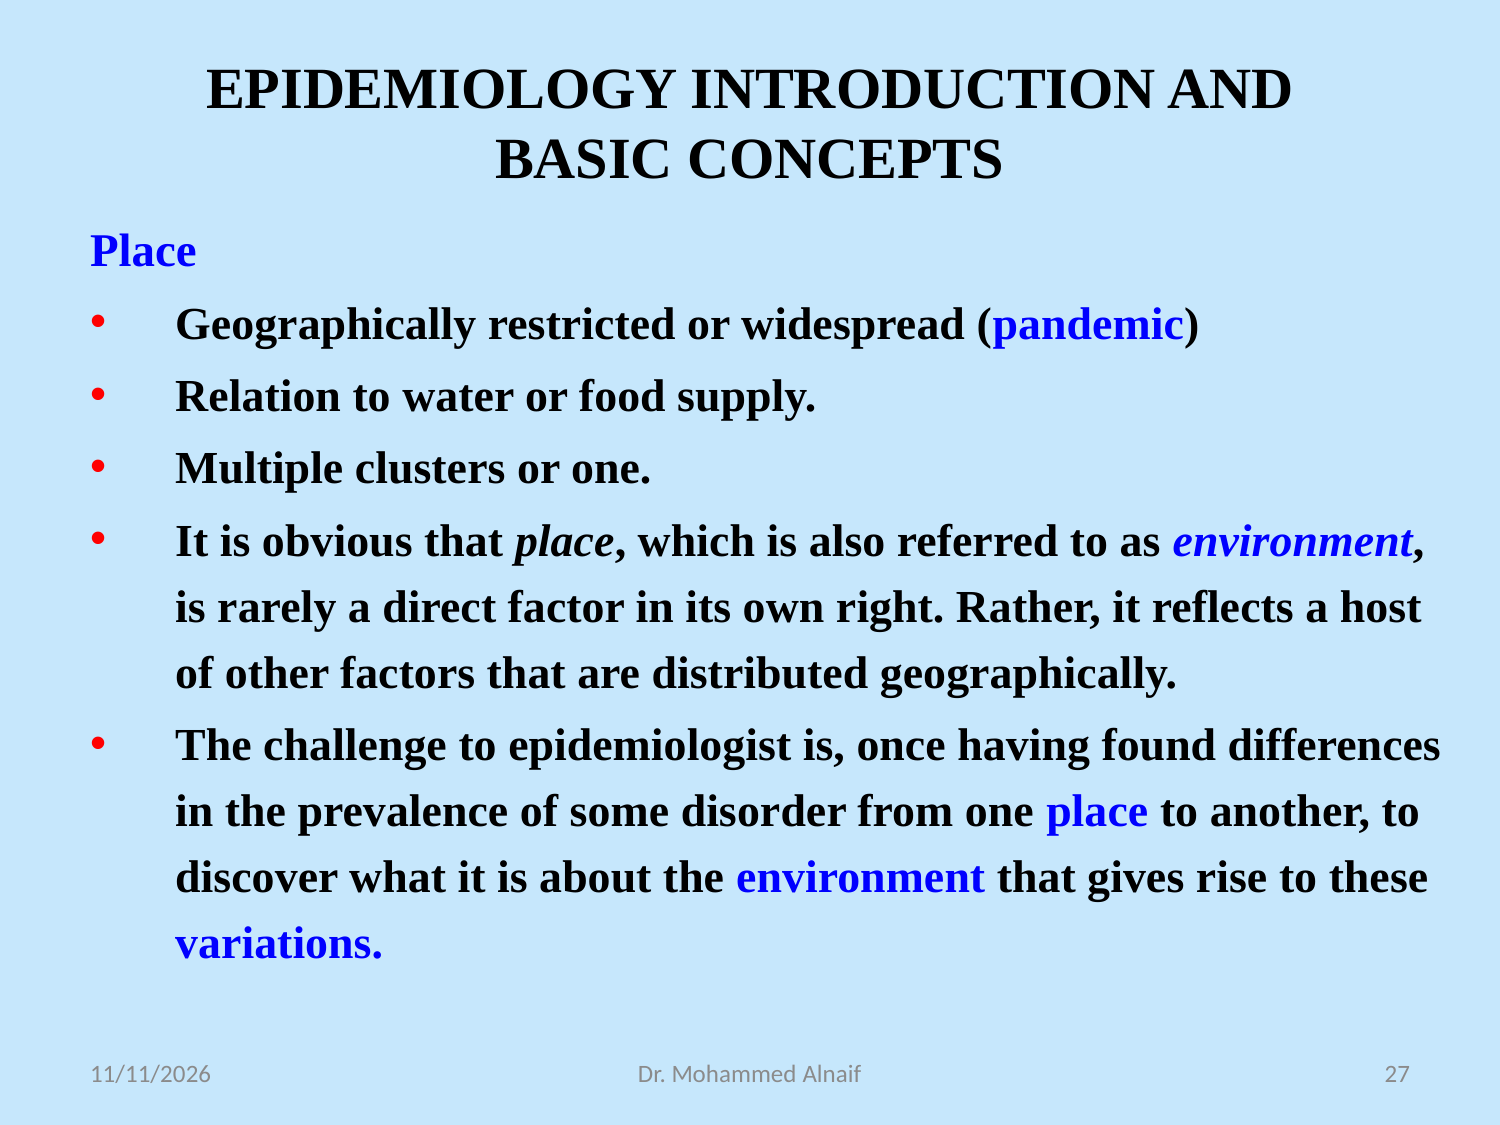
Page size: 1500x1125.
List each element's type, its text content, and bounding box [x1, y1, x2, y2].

slide_number 27 [1074, 1042, 1425, 1103]
footer Dr. Mohammed Alnaif [512, 1042, 988, 1103]
subtitle Place Geographically restricted or widespread (pandemic) Relation to water or food supply. Multiple clusters or one. It is obvious that place, which is also referred to as environment, is rarely a direct factor in its own right. Rather, it reflects a host of other factors that are distributed geographically. The challenge to epidemiologist is, once having found differences in the prevalence of some disorder from one place to another, to discover what it is about the environment that gives rise to these variations. [75, 212, 1463, 1025]
title EPIDEMIOLOGY INTRODUCTION AND BASIC CONCEPTS [112, 66, 1388, 175]
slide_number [75, 1042, 425, 1103]
